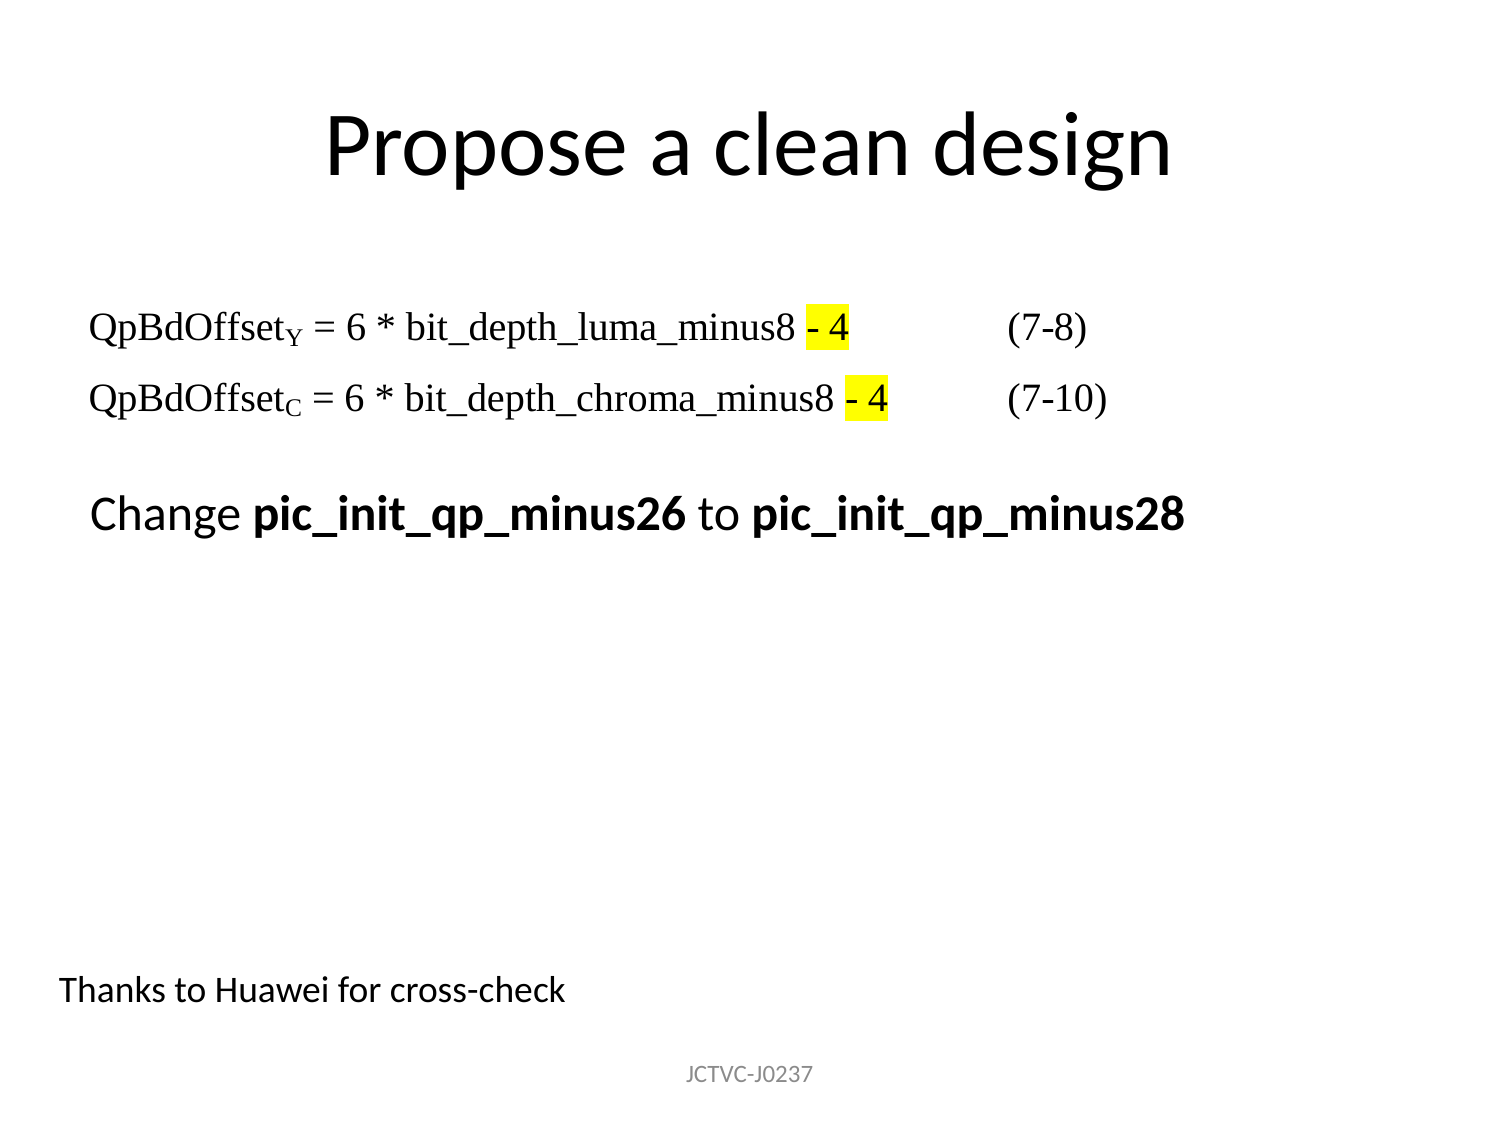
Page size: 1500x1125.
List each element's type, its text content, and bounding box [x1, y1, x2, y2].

picture [88, 278, 1500, 421]
title Propose a clean design [75, 45, 1425, 233]
footer JCTVC-J0237 [512, 1042, 988, 1103]
text_box Thanks to Huawei for cross-check [44, 957, 582, 1018]
list Change pic_init_qp_minus26 to pic_init_qp_minus28 [75, 262, 1400, 1005]
